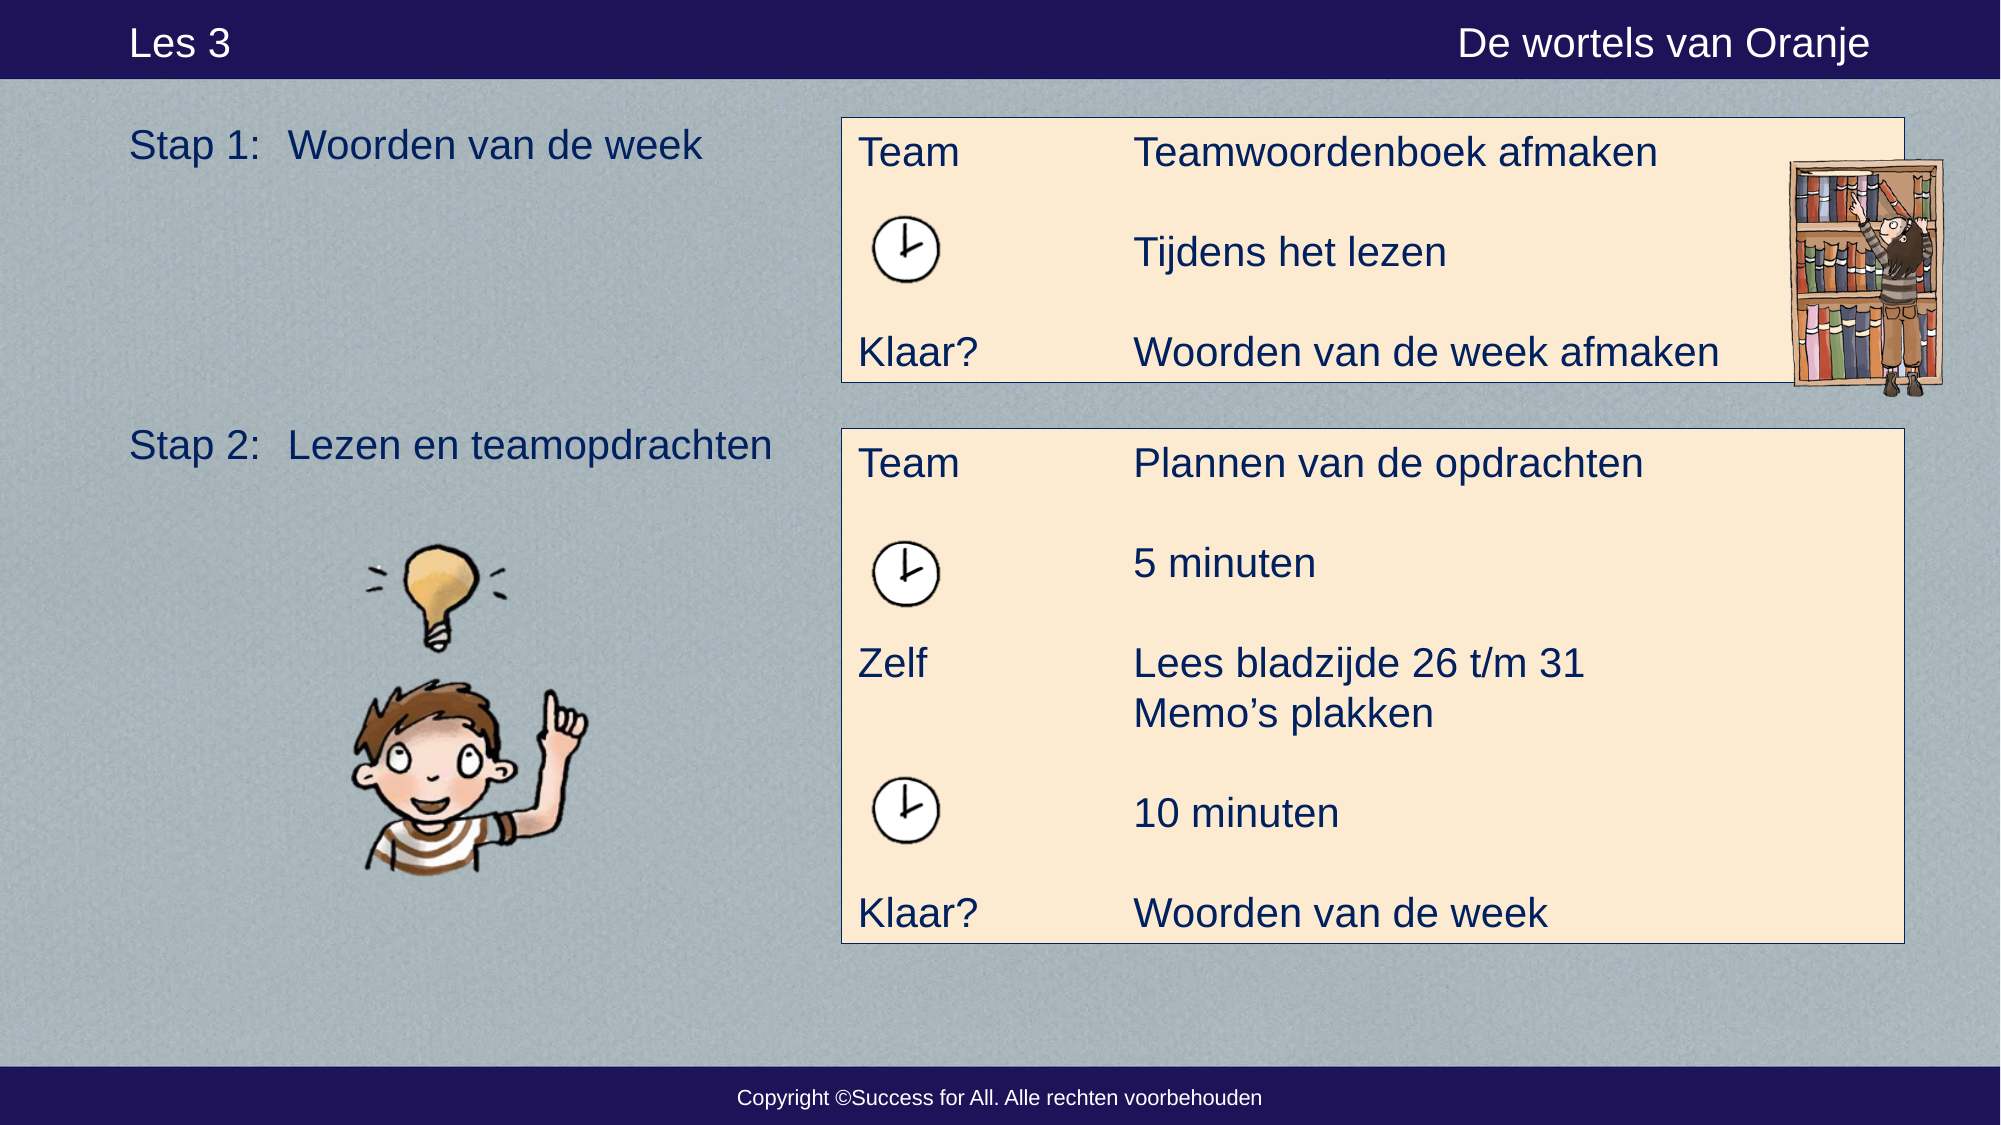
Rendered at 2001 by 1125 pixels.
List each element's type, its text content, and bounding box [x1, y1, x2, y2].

text_box De wortels van Oranje [999, 8, 1886, 73]
text_box Les 3 [114, 8, 354, 73]
text_box Team Teamwoordenboek afmaken Tijdens het lezen Klaar? Woorden van de week afmaken [841, 117, 1905, 383]
text_box Stap 1: Woorden van de week Stap 2: Lezen en teamopdrachten [114, 110, 907, 526]
text_box Copyright ©Success for All. Alle rechten voorbehouden [0, 1076, 2000, 1125]
text_box Team Plannen van de opdrachten 5 minuten Zelf Lees bladzijde 26 t/m 31 Memo’s plakken 10 minuten Klaar? Woorden van de week [841, 428, 1905, 944]
picture [0, 0, 2001, 1125]
